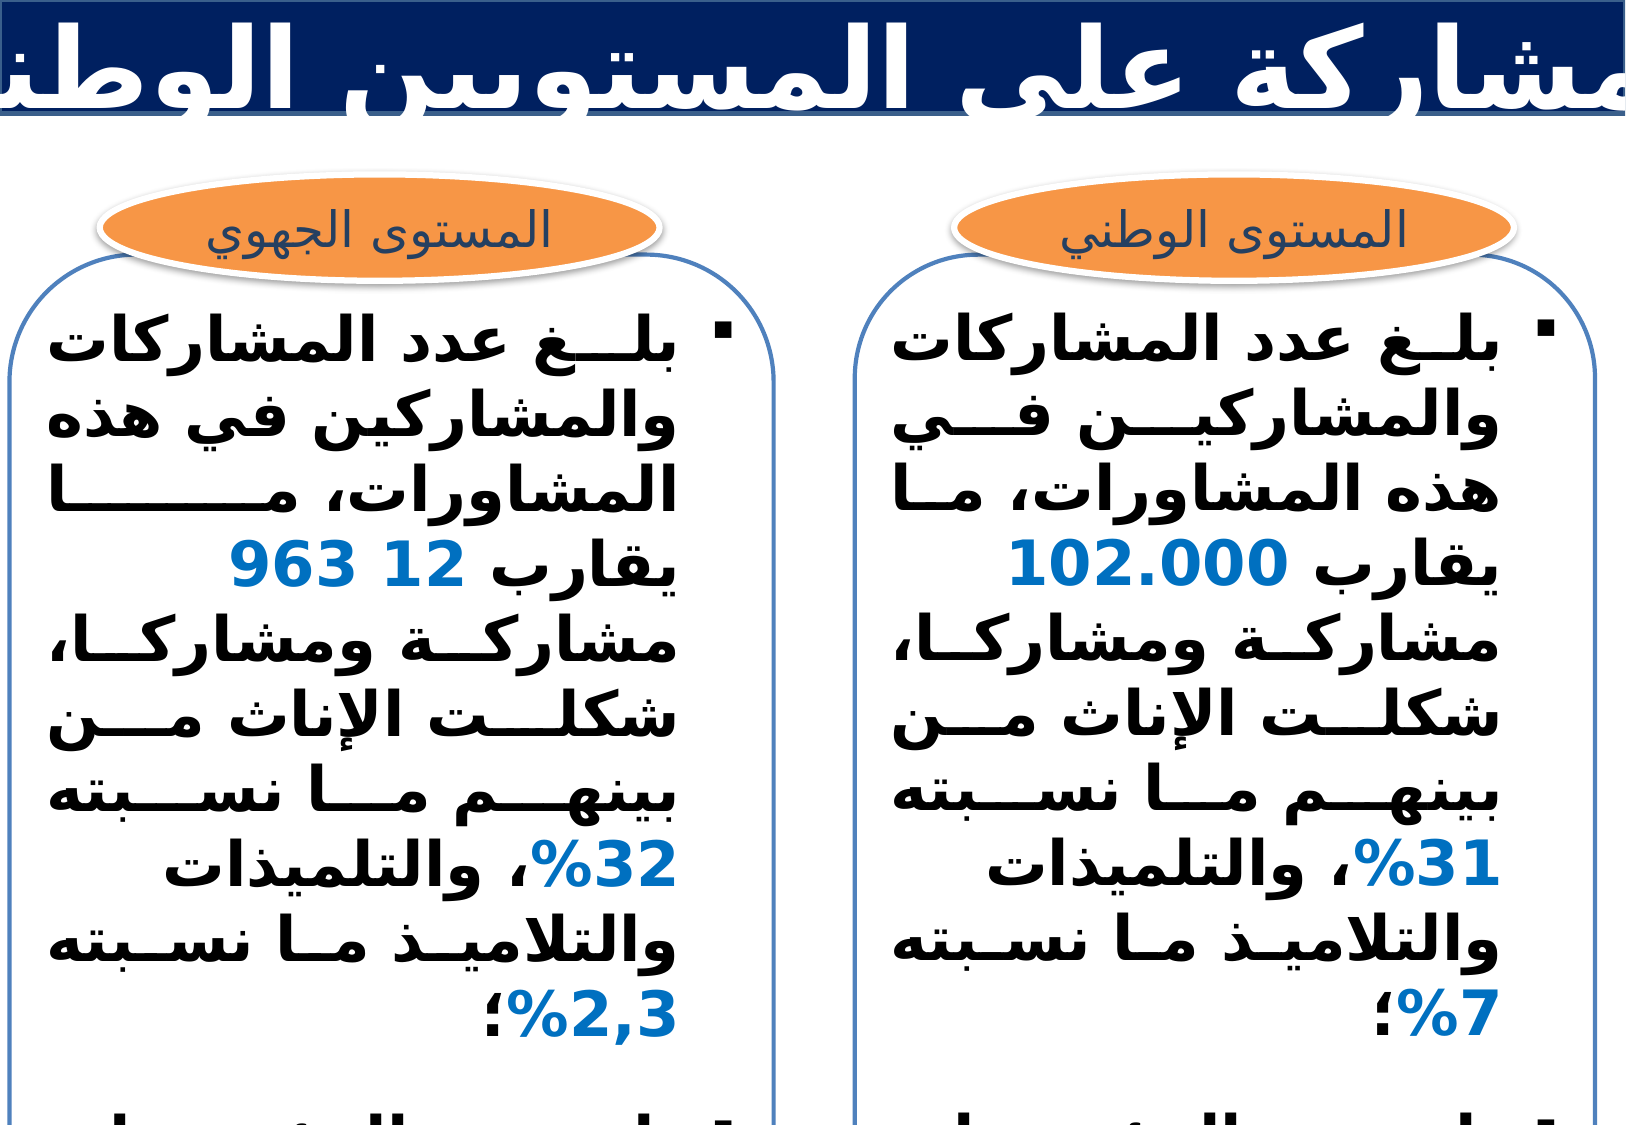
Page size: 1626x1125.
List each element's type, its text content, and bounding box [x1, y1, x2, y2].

text_box المستوى الجهوي [96, 171, 663, 284]
text_box بلغ عدد المشاركات والمشاركين في هذه المشاورات، ما يقارب 12 963 مشاركة ومشاركا، شكلت الإناث من بينهم ما نسبته 32%، والتلميذات والتلاميذ ما نسبته 2,3%؛ بلغ عدد المؤسسات التعليمية المستهدفة 504 مؤسسة تعليمية، شكلت منها مؤسسات الوسط القروي ما نسبته 62%، ومؤسسات التعليم الخصوصي ما نسبته 12%. [7, 252, 776, 1125]
text_box المستوى الوطني [951, 171, 1518, 284]
text_box بلغ عدد المشاركات والمشاركين في هذه المشاورات، ما يقارب 102.000 مشاركة ومشاركا، شكلت الإناث من بينهم ما نسبته 31%، والتلميذات والتلاميذ ما نسبته 7%؛ بلغ عدد المؤسسات التعليمية المستهدفة ما يفوق 6.000 مؤسسة تعليمية، شكلت منها مؤسسات الوسط القروي ما نسبته 48%، ومؤسسات التعليم الخصوصي ما نسبته 15%. [852, 253, 1598, 1125]
text_box إحصائيات المشاركة على المستويين الوطني و الجهوي [0, 3, 1625, 140]
